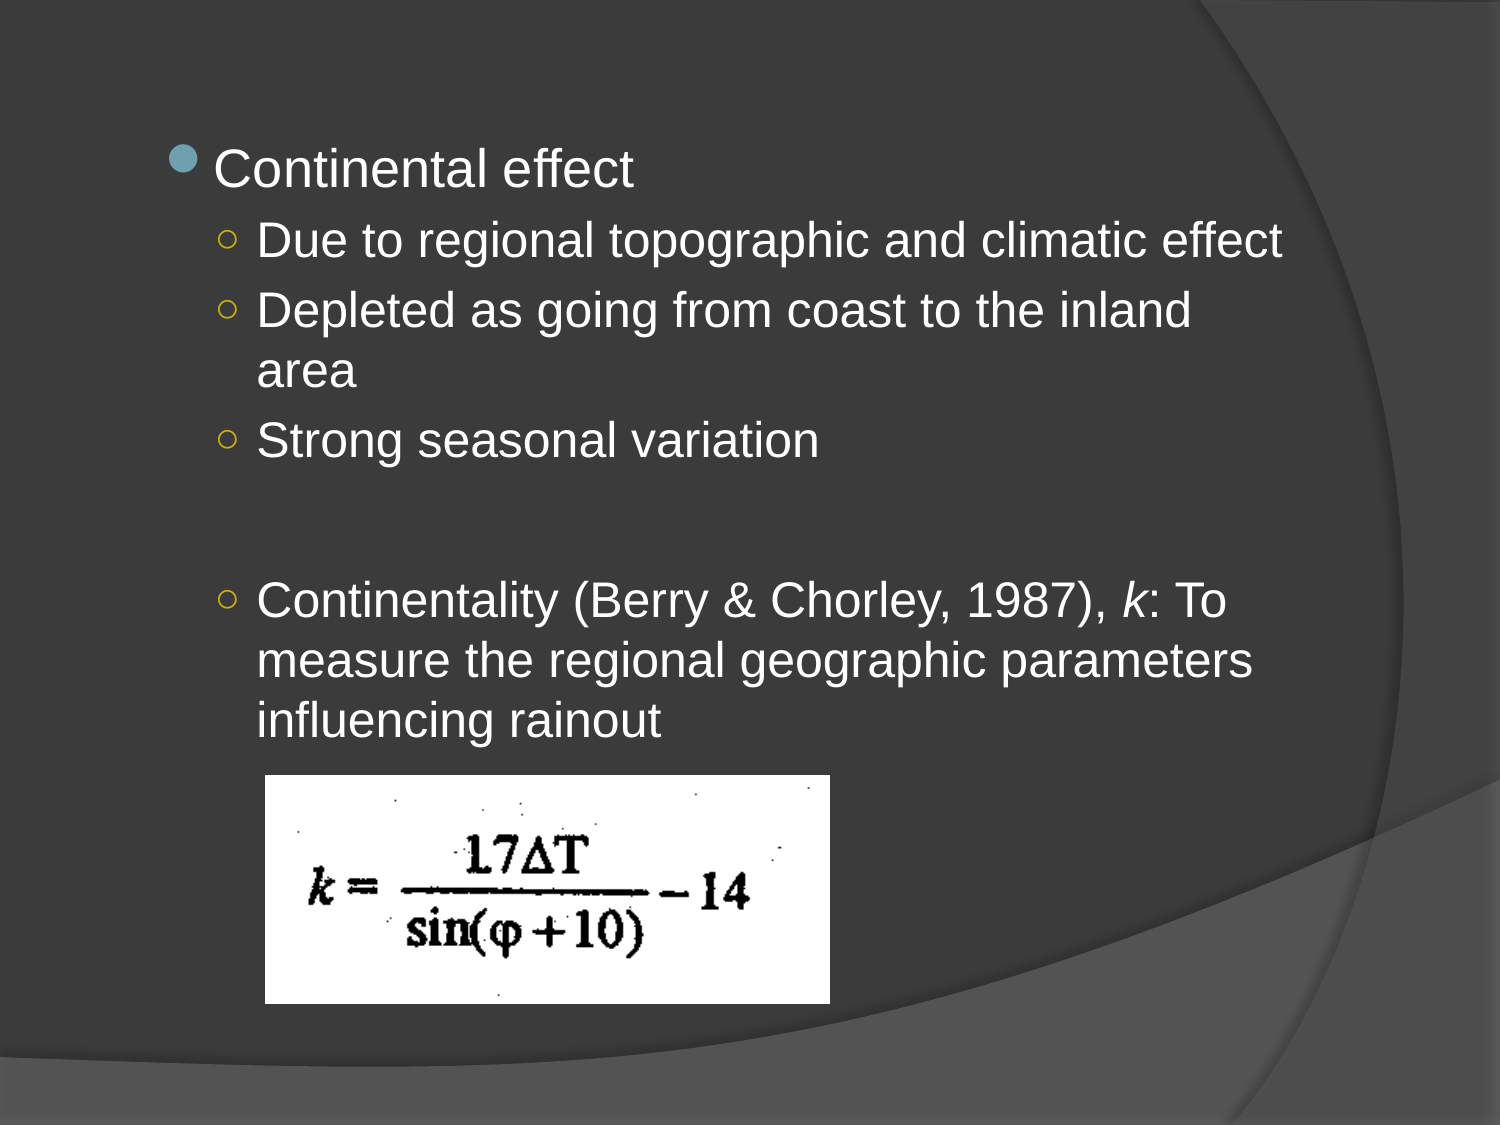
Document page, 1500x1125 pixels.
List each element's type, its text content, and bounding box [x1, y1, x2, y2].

picture [265, 774, 830, 1004]
list Continental effect Due to regional topographic and climatic effect Depleted as going from coast to the inland area Strong seasonal variation Continentality (Berry & Chorley, 1987), k: To measure the regional geographic parameters influencing rainout [76, 125, 1302, 868]
